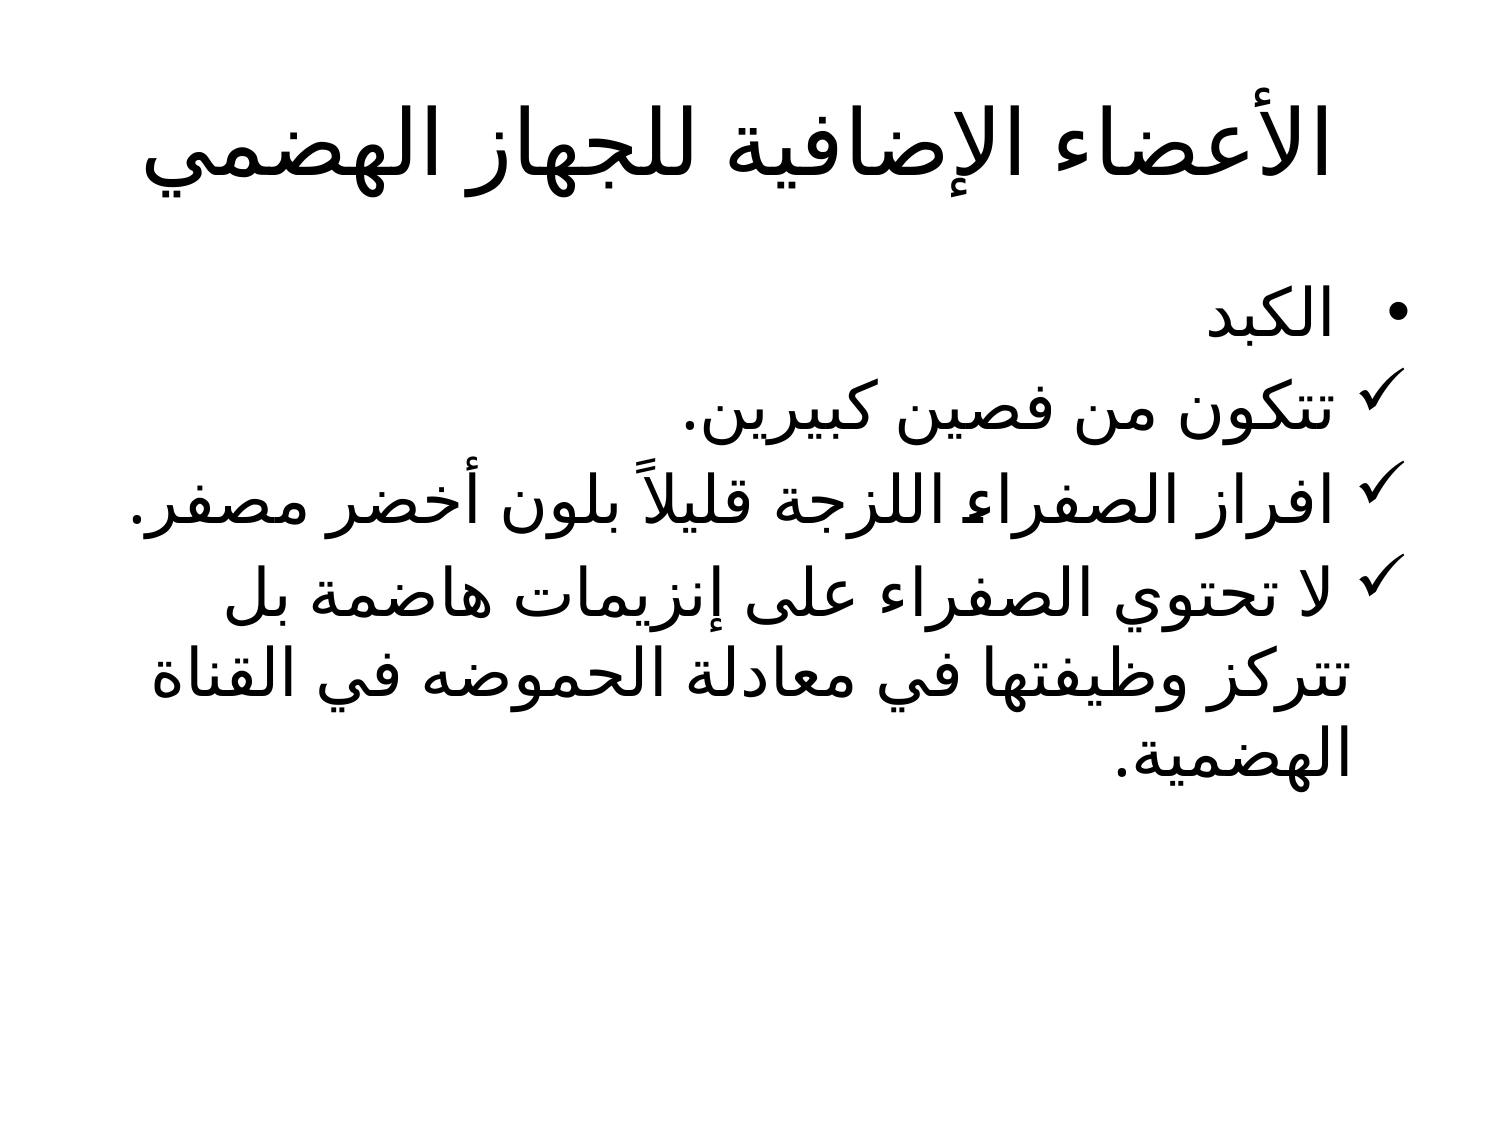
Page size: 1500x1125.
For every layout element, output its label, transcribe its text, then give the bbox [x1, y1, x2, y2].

title الأعضاء الإضافية للجهاز الهضمي [75, 45, 1425, 233]
list الكبد تتكون من فصين كبيرين. افراز الصفراء اللزجة قليلاً بلون أخضر مصفر. لا تحتوي الصفراء على إنزيمات هاضمة بل تتركز وظيفتها في معادلة الحموضه في القناة الهضمية. [75, 262, 1425, 1005]
